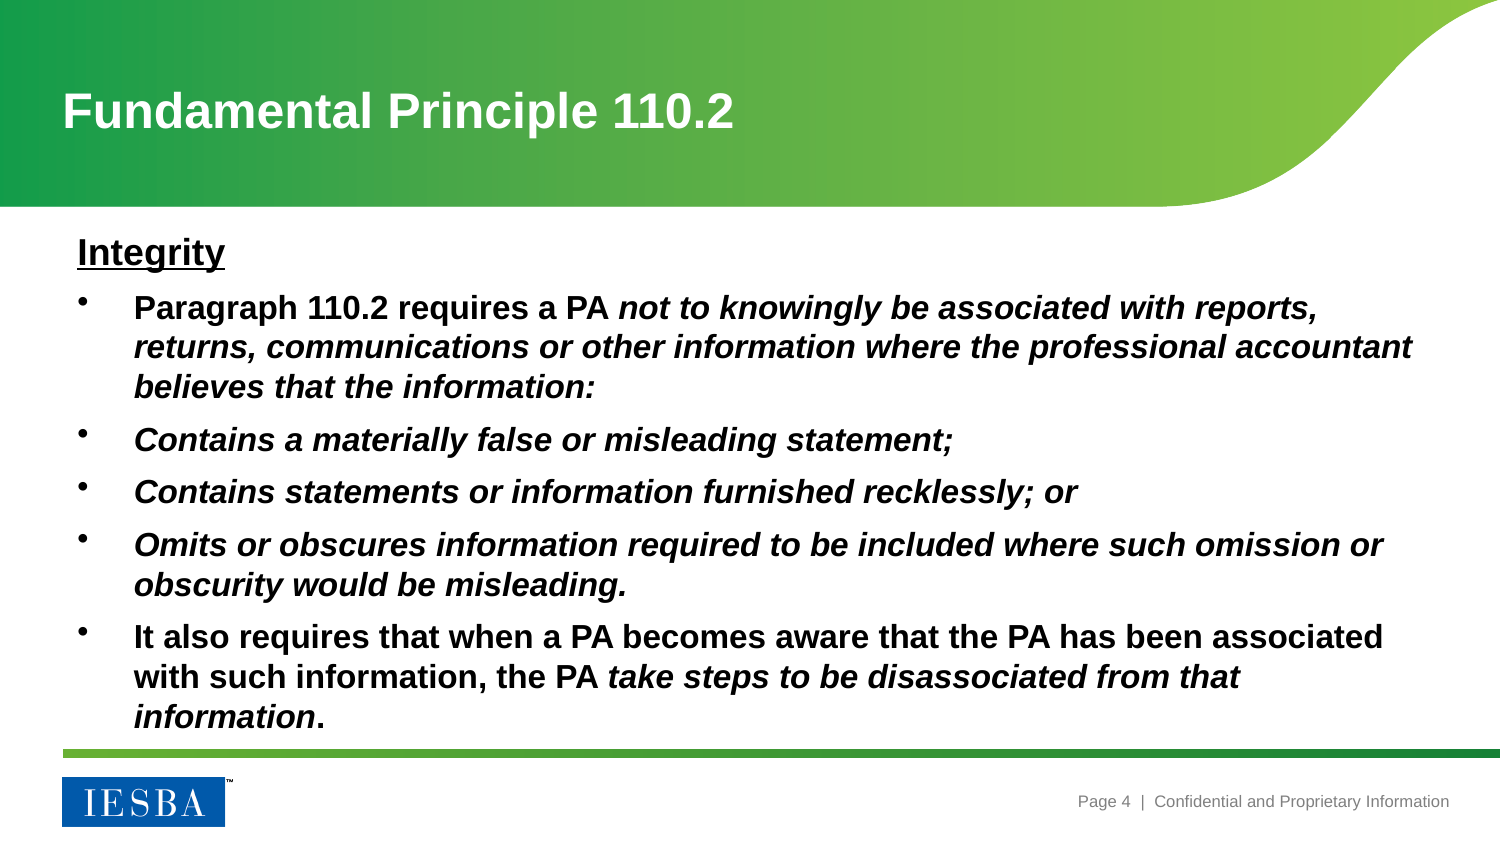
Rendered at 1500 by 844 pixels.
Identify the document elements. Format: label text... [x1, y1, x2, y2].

picture [62, 777, 233, 827]
picture [0, 0, 1500, 207]
title Fundamental Principle 110.2 [62, 75, 1300, 142]
list Integrity Paragraph 110.2 requires a PA not to knowingly be associated with reports, returns, communications or other information where the professional accountant believes that the information: Contains a materially false or misleading statement; Contains statements or information furnished recklessly; or Omits or obscures information required to be included where such omission or obscurity would be misleading. It also requires that when a PA becomes aware that the PA has been associated with such information, the PA take steps to be disassociated from that information. [62, 220, 1450, 724]
